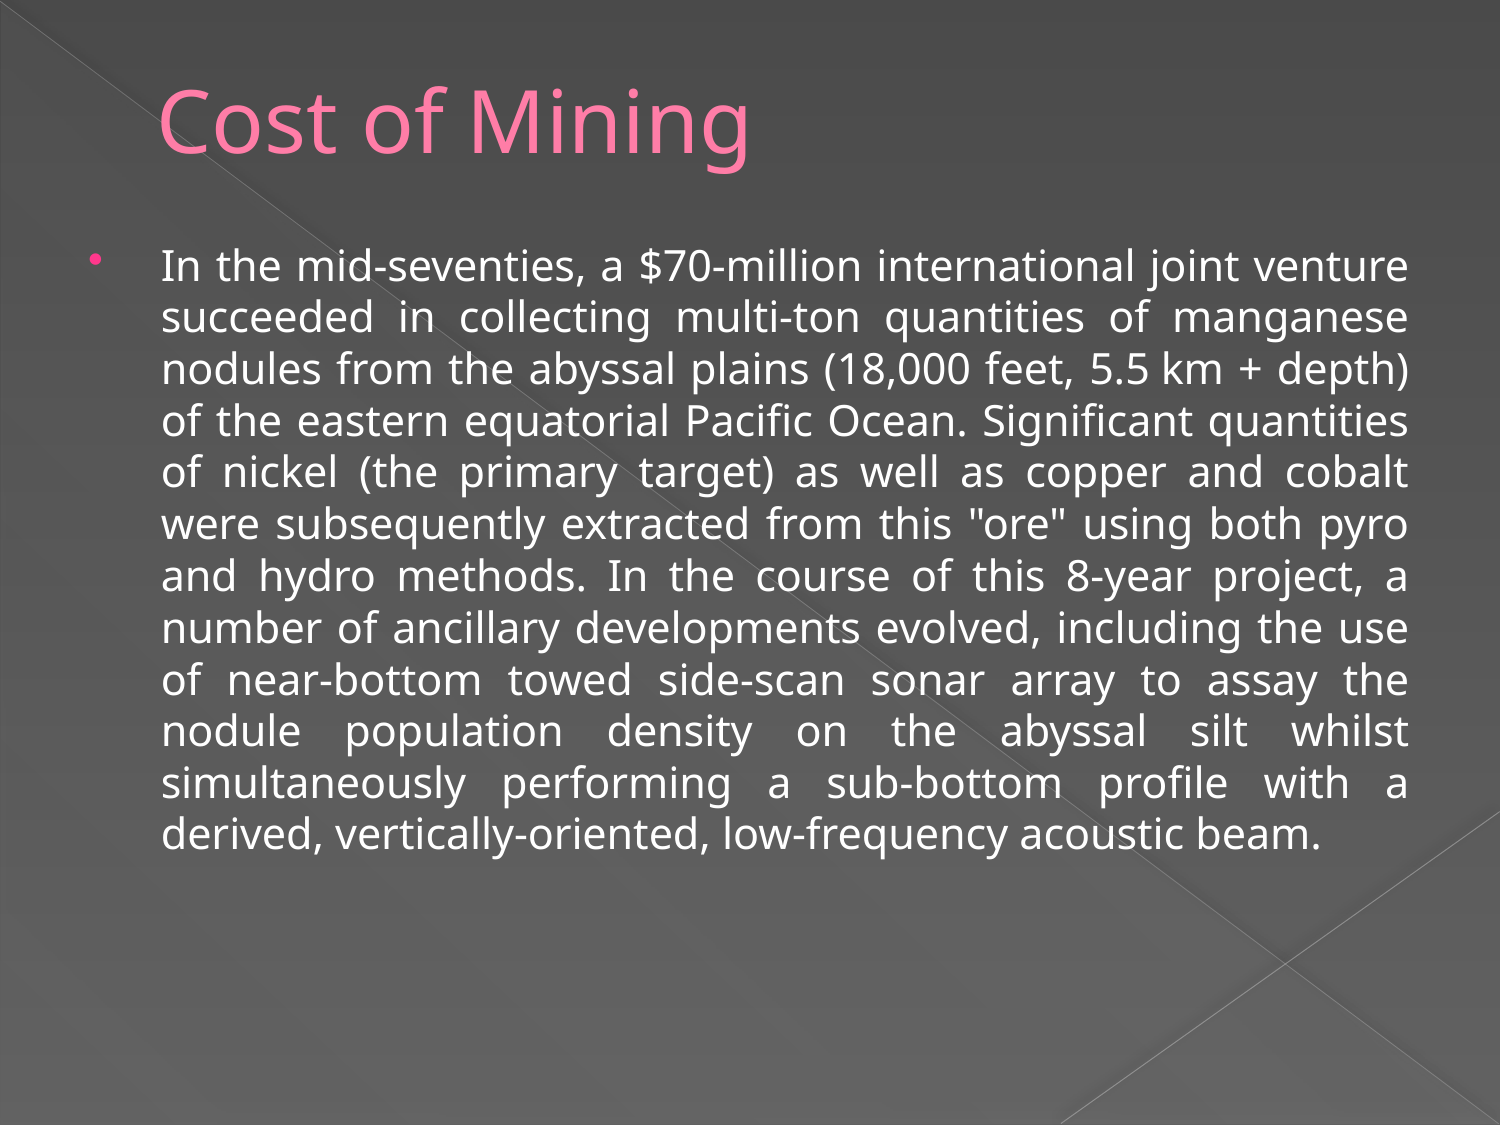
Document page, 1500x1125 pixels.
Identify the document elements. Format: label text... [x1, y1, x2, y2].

list In the mid-seventies, a $70-million international joint venture succeeded in collecting multi-ton quantities of manganese nodules from the abyssal plains (18,000 feet, 5.5 km + depth) of the eastern equatorial Pacific Ocean. Significant quantities of nickel (the primary target) as well as copper and cobalt were subsequently extracted from this "ore" using both pyro and hydro methods. In the course of this 8-year project, a number of ancillary developments evolved, including the use of near-bottom towed side-scan sonar array to assay the nodule population density on the abyssal silt whilst simultaneously performing a sub-bottom profile with a derived, vertically-oriented, low-frequency acoustic beam. [75, 187, 1425, 930]
title Cost of Mining [62, 24, 1413, 213]
